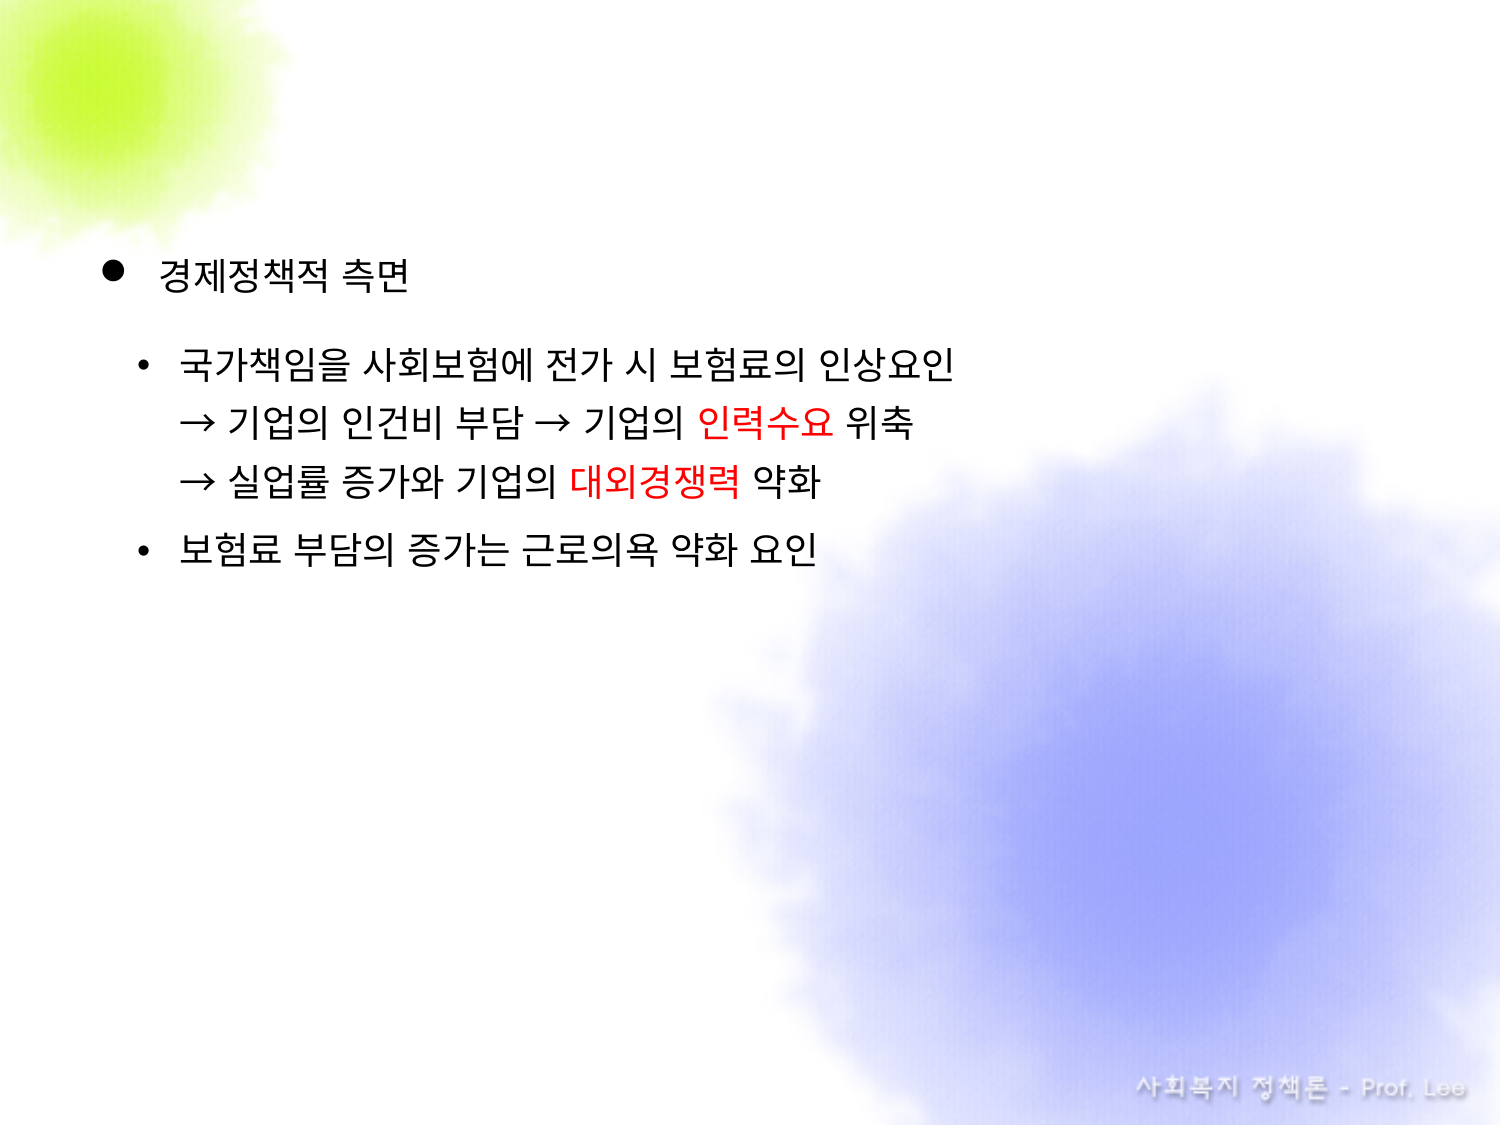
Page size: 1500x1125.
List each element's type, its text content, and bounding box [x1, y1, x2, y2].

picture [0, 0, 1500, 1125]
list 경제정책적 측면 국가책임을 사회보험에 전가 시 보험료의 인상요인 → 기업의 인건비 부담 → 기업의 인력수요 위축 → 실업률 증가와 기업의 대외경쟁력 약화 보험료 부담의 증가는 근로의욕 약화 요인 [70, 231, 1421, 973]
